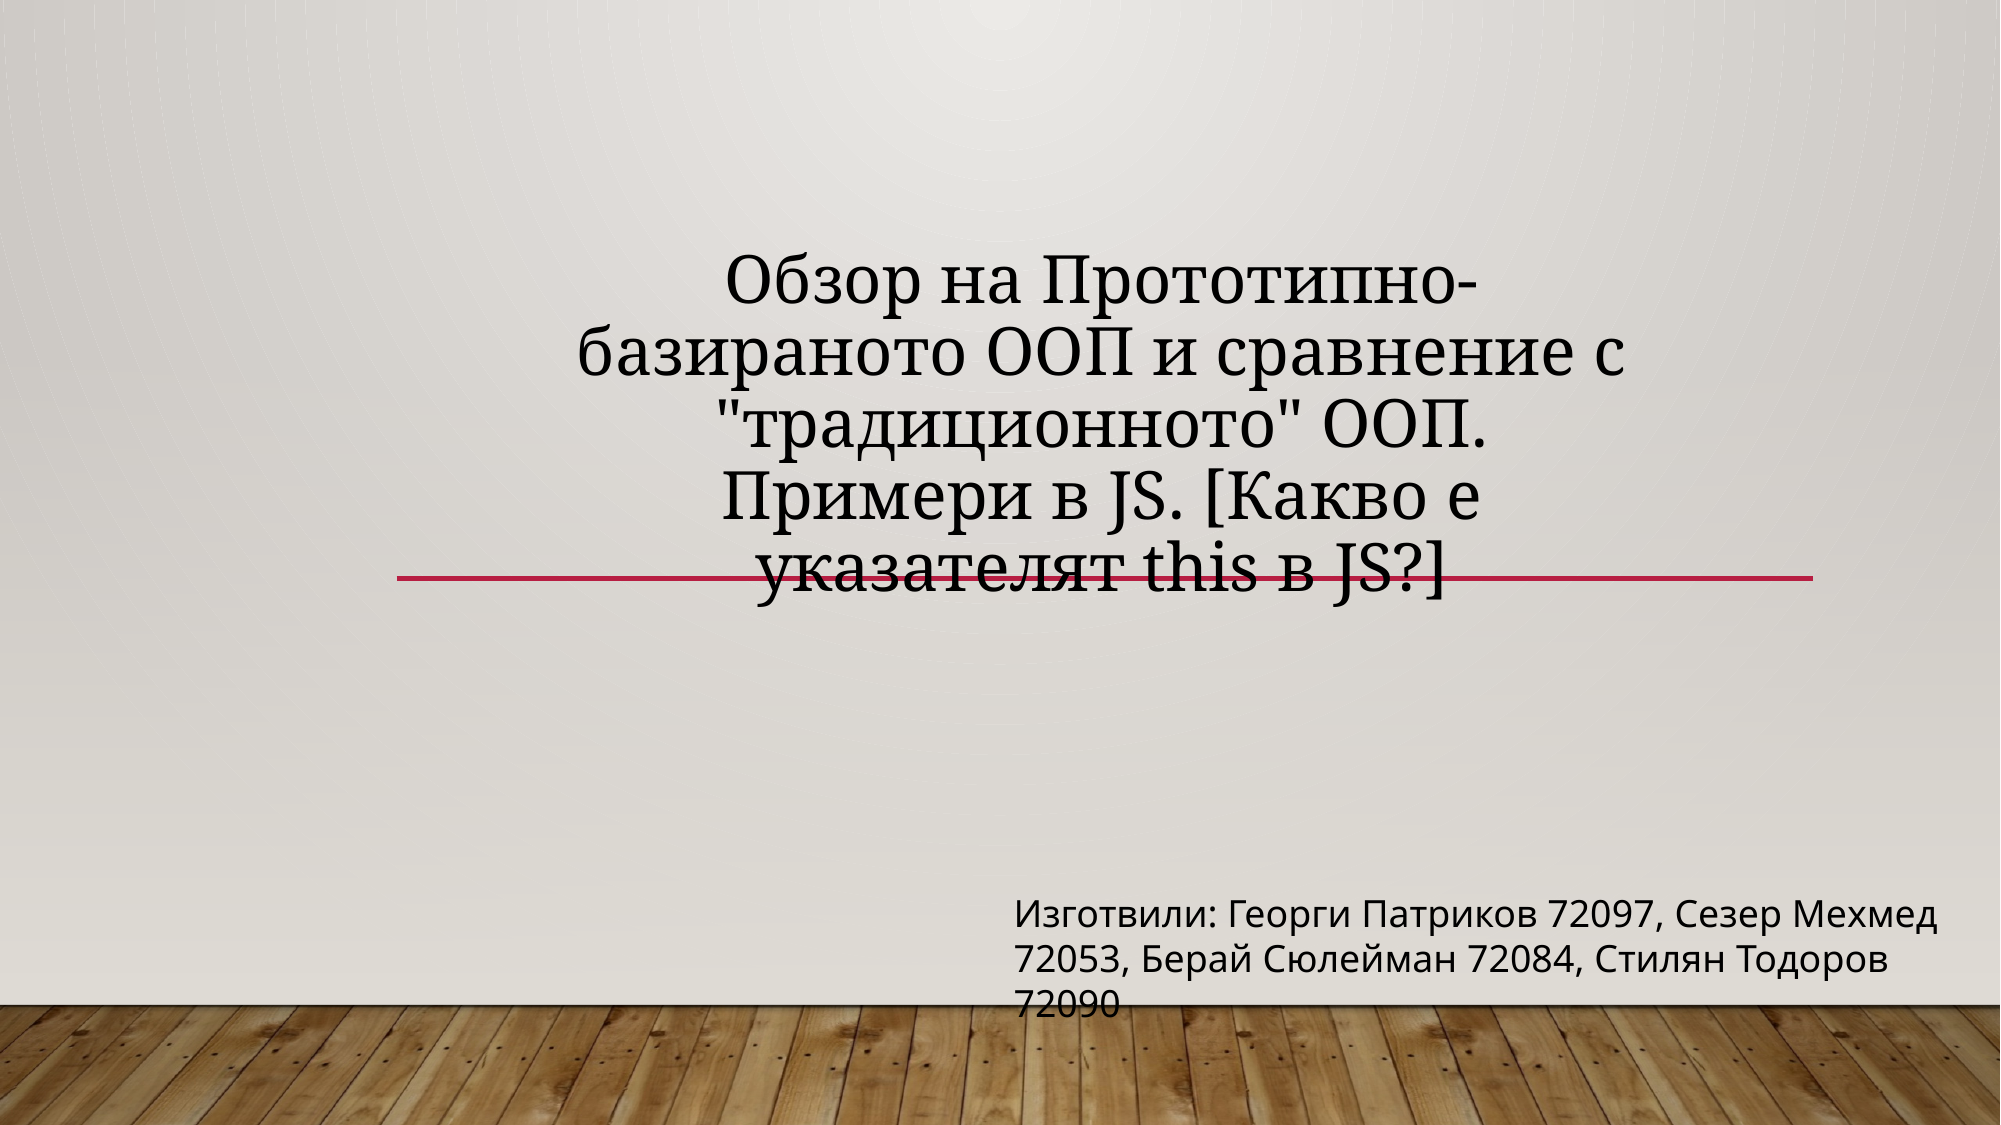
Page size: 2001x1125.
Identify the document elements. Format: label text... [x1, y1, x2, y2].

picture [0, 1005, 2000, 1125]
text_box Обзор на Прототипно-базираното ООП и сравнение с "традиционното" ООП. Примери в JS. [Какво е указателят this в JS?] [543, 344, 1661, 507]
text_box Изготвили: Георги Патриков 72097, Сезер Мехмед 72053, Берай Сюлейман 72084, Стилян Тодоров 72090 [998, 883, 2000, 1033]
